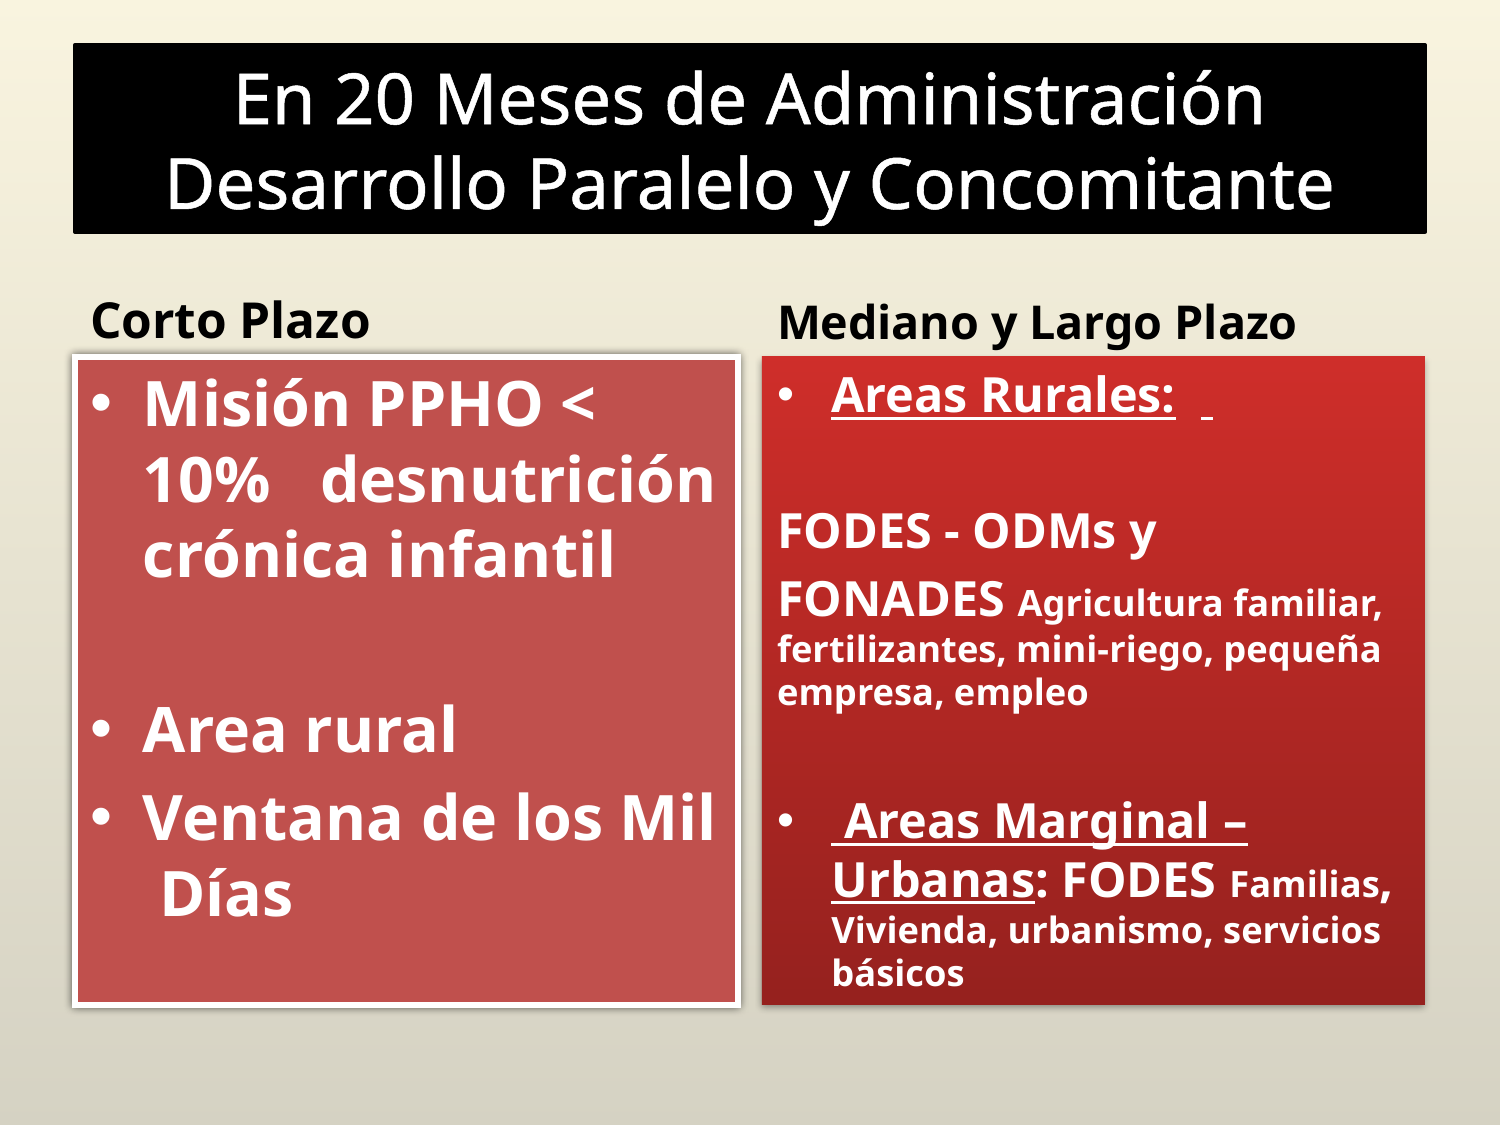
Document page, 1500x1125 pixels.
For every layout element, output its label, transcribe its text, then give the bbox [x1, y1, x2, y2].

list Areas Rurales: FODES - ODMs y FONADES Agricultura familiar, fertilizantes, mini-riego, pequeña empresa, empleo Areas Marginal – Urbanas: FODES Familias, Vivienda, urbanismo, servicios básicos [761, 357, 1426, 1006]
title En 20 Meses de Administración Desarrollo Paralelo y Concomitante [73, 43, 1427, 234]
list Misión PPHO < 10% desnutrición crónica infantil Area rural Ventana de los Mil Días [72, 354, 741, 1008]
list Corto Plazo [74, 251, 738, 348]
list Mediano y Largo Plazo [761, 251, 1426, 357]
